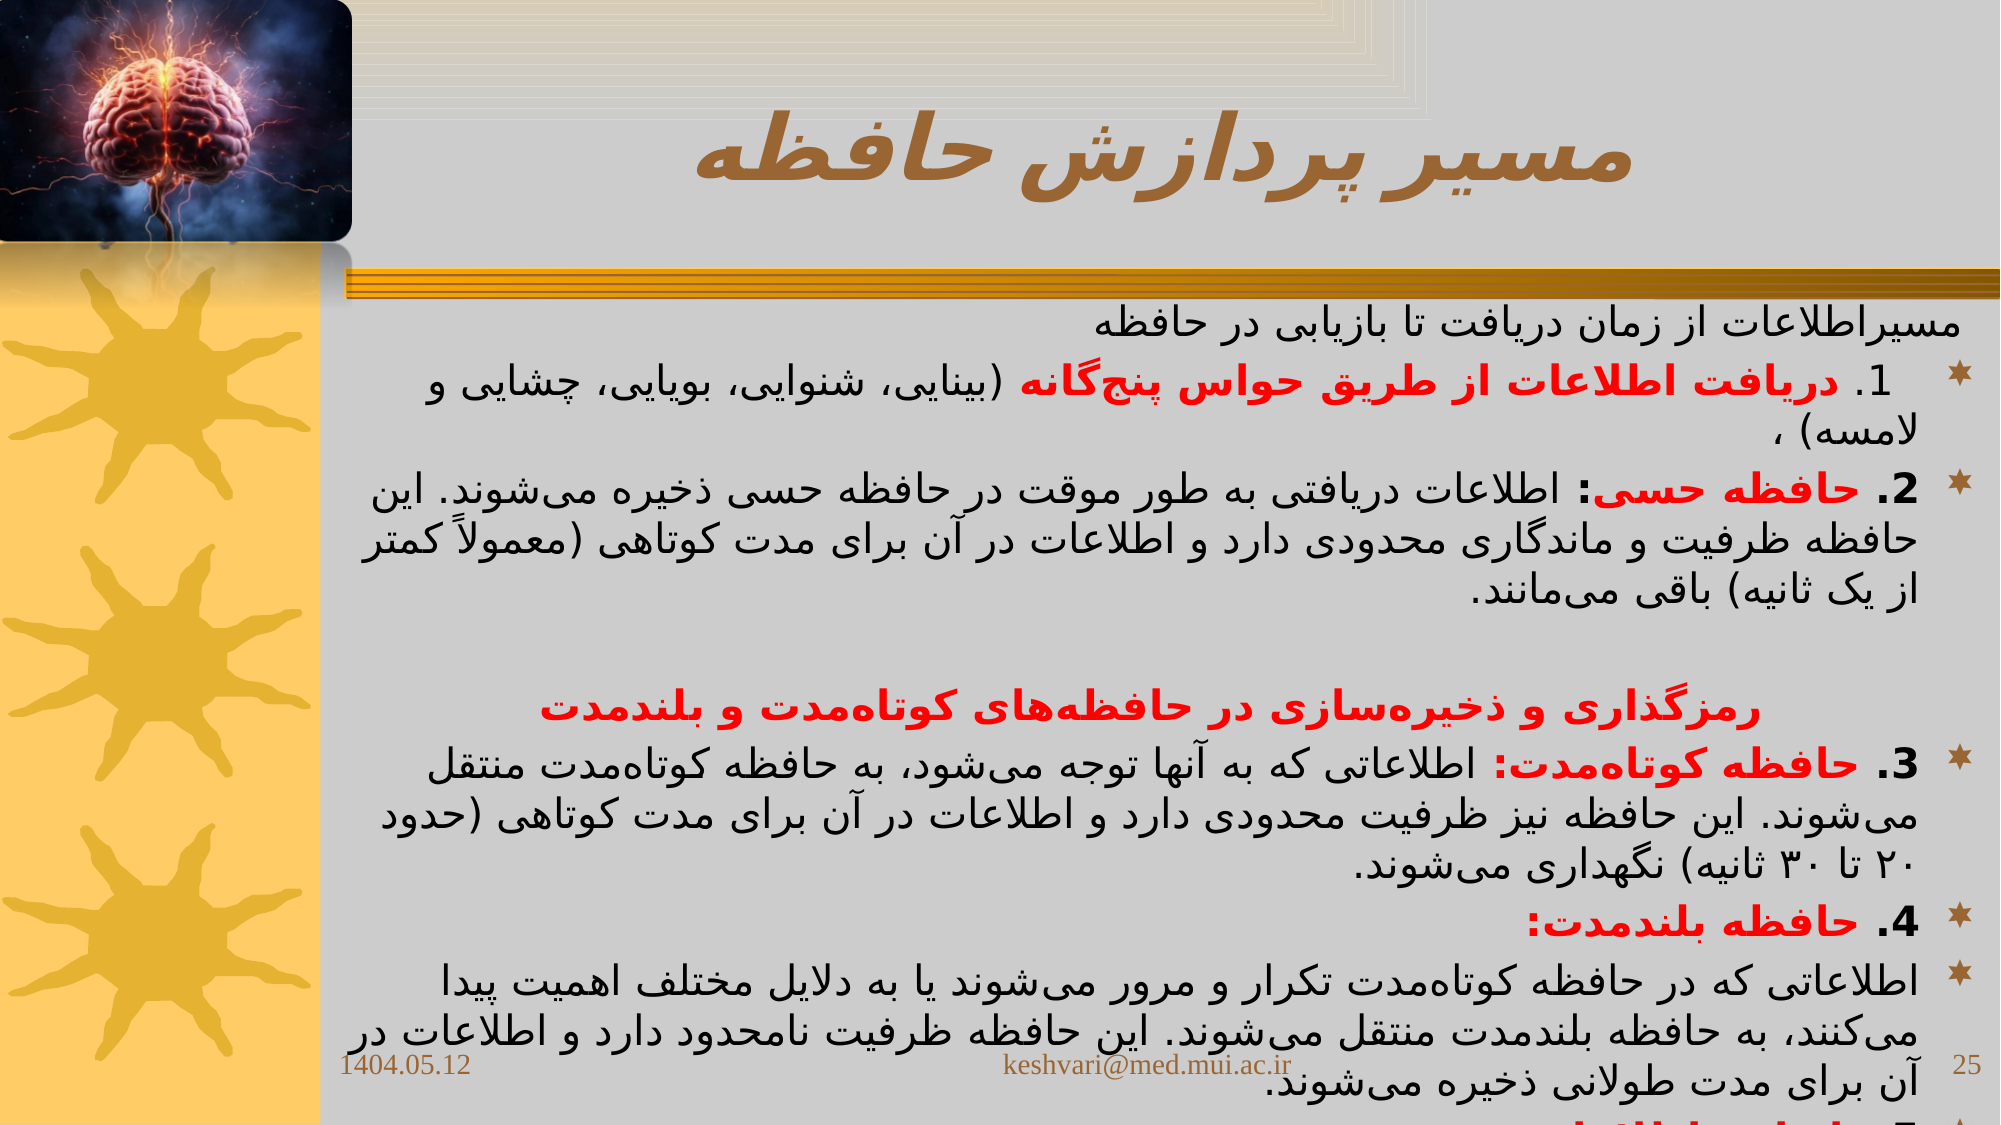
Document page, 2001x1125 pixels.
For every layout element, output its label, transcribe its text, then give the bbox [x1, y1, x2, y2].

title مسیر پردازش حافظه [359, 50, 1989, 238]
footer keshvari@med.mui.ac.ir [830, 1025, 1464, 1100]
list مسیراطلاعات از زمان دریافت تا بازیابی در حافظه 1. دریافت اطلاعات از طریق حواس پنج‌گانه (بینایی، شنوایی، بویایی، چشایی و لامسه) ، 2. حافظه حسی: اطلاعات دریافتی به طور موقت در حافظه حسی ذخیره می‌شوند. این حافظه ظرفیت و ماندگاری محدودی دارد و اطلاعات در آن برای مدت کوتاهی (معمولاً کمتر از یک ثانیه) باقی می‌مانند. رمزگذاری و ذخیره‌سازی در حافظه‌های کوتاه‌مدت و بلندمدت 3. حافظه کوتاه‌مدت: اطلاعاتی که به آنها توجه می‌شود، به حافظه کوتاه‌مدت منتقل می‌شوند. این حافظه نیز ظرفیت محدودی دارد و اطلاعات در آن برای مدت کوتاهی (حدود ۲۰ تا ۳۰ ثانیه) نگهداری می‌شوند. 4. حافظه بلندمدت: اطلاعاتی که در حافظه کوتاه‌مدت تکرار و مرور می‌شوند یا به دلایل مختلف اهمیت پیدا می‌کنند، به حافظه بلندمدت منتقل می‌شوند. این حافظه ظرفیت نامحدود دارد و اطلاعات در آن برای مدت طولانی ذخیره می‌شوند. 5. بازیابی اطلاعات: اطلاعات ذخیره‌شده در حافظه بلندمدت در صورت نیاز بازیابی می‌شوند و به حافظه کوتاه‌مدت یا آگاهی منتقل می‌شوند. [323, 287, 1992, 1100]
picture [0, 0, 355, 488]
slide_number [323, 1025, 714, 1100]
slide_number 25 [1580, 1025, 1998, 1100]
